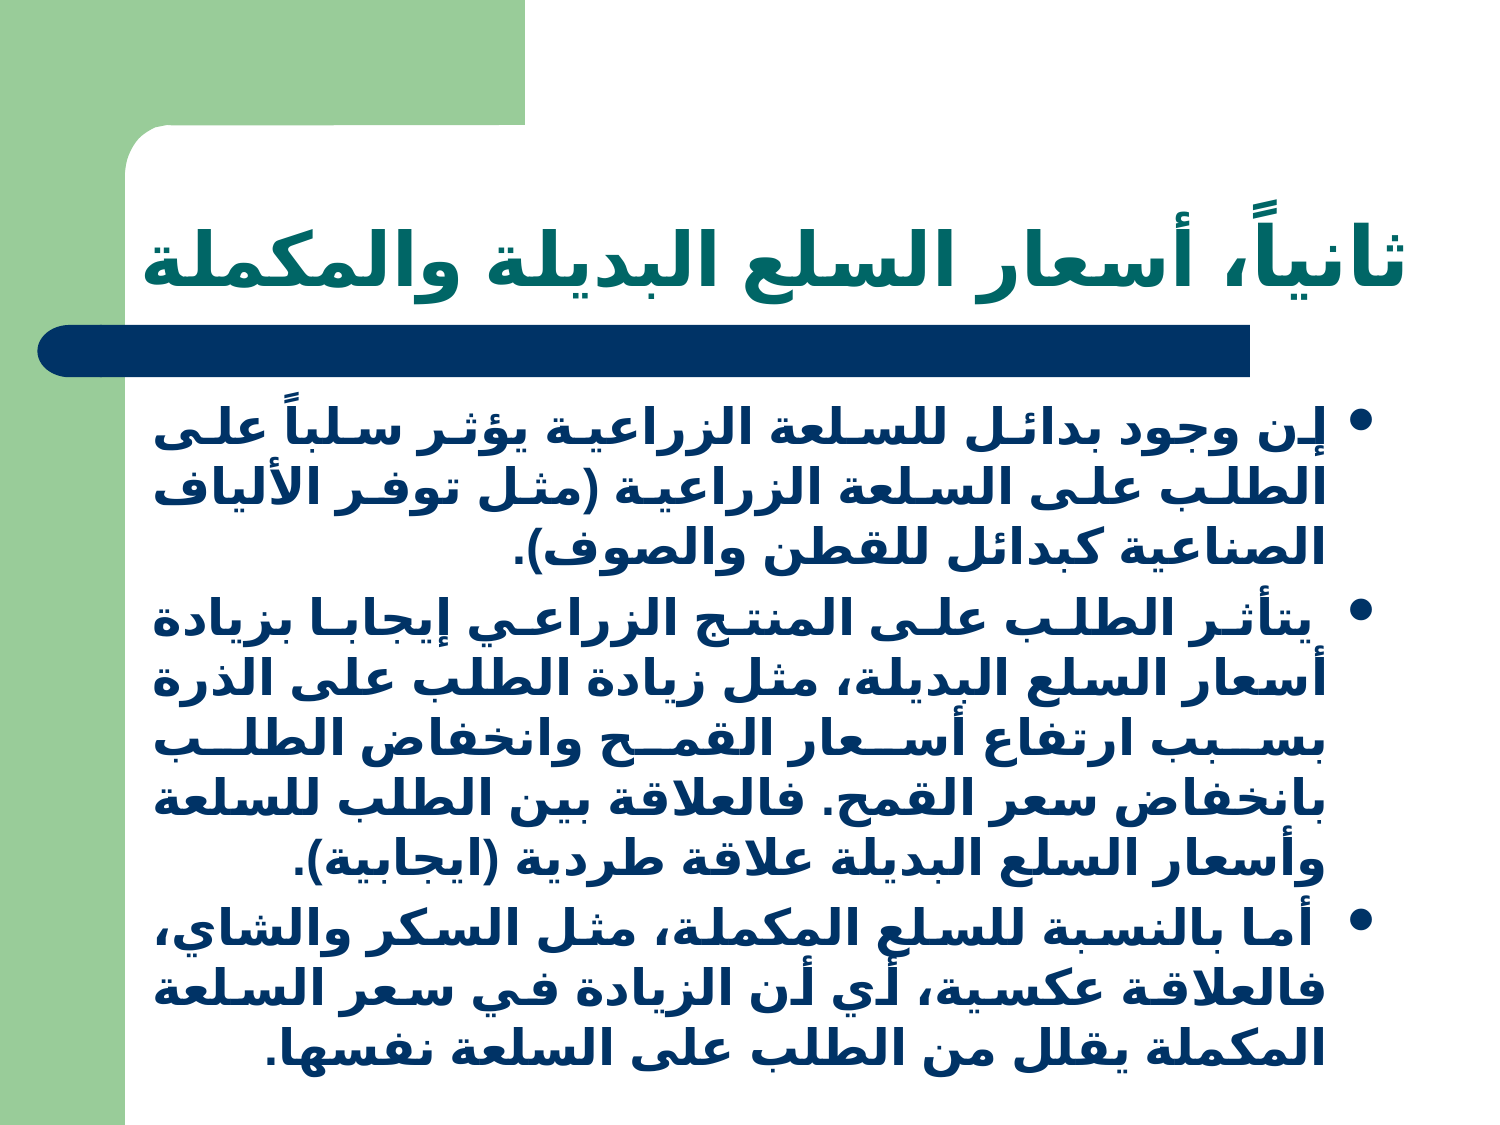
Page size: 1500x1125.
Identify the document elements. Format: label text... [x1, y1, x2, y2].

title ثانياً، أسعار السلع البديلة والمكملة [125, 125, 1425, 313]
list إن وجود بدائل للسلعة الزراعية يؤثر سلباً على الطلب على السلعة الزراعية (مثل توفر الألياف الصناعية كبدائل للقطن والصوف). يتأثر الطلب على المنتج الزراعي إيجابا بزيادة أسعار السلع البديلة، مثل زيادة الطلب على الذرة بسبب ارتفاع أسعار القمح وانخفاض الطلب بانخفاض سعر القمح. فالعلاقة بين الطلب للسلعة وأسعار السلع البديلة علاقة طردية (ايجابية). أما بالنسبة للسلع المكملة، مثل السكر والشاي، فالعلاقة عكسية، أي أن الزيادة في سعر السلعة المكملة يقلل من الطلب على السلعة نفسها. [137, 387, 1400, 999]
